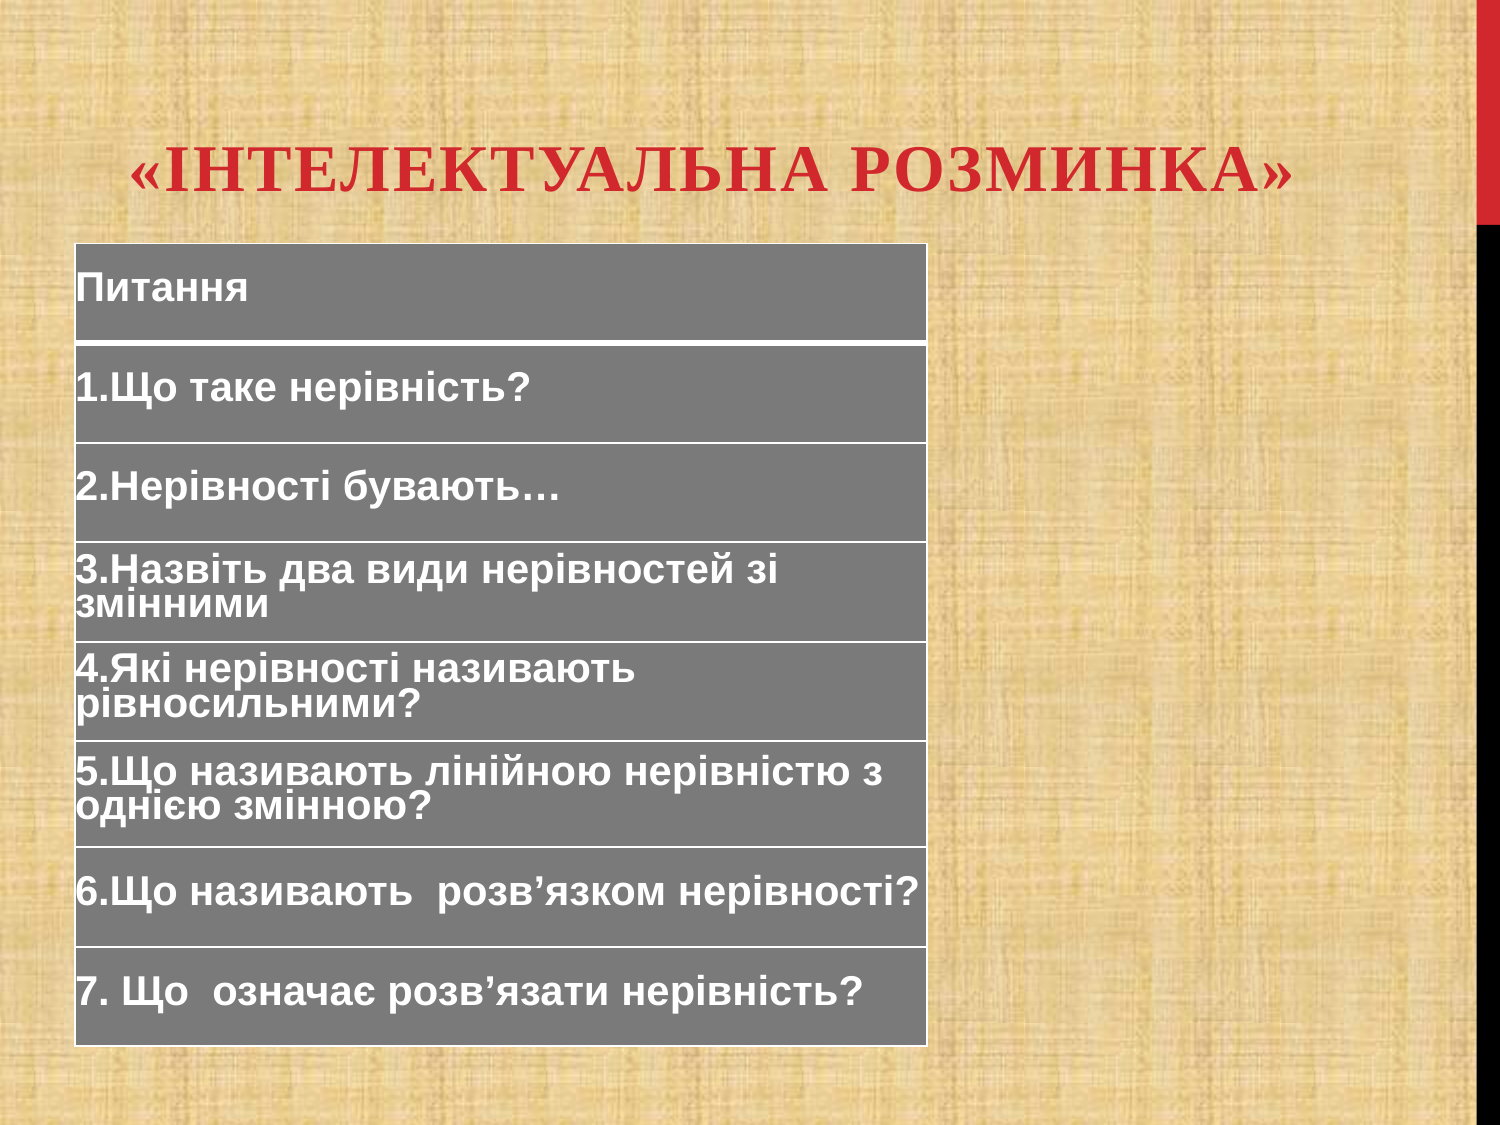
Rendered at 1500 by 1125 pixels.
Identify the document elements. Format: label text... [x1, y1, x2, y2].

table_cell 4.Які нерівності називають рівносильними? [76, 643, 926, 740]
table_header Питання [76, 244, 926, 340]
table_cell 7. Що означає розв’язати нерівність? [76, 948, 926, 1045]
table_cell 6.Що називають розв’язком нерівності? [76, 848, 926, 946]
table_cell 2.Нерівності бувають… [76, 444, 926, 541]
list «Інтелектуальна розминка» [75, 37, 1350, 213]
picture [0, 0, 1476, 1125]
table_cell 1.Що таке нерівність? [76, 346, 926, 442]
table_cell 3.Назвіть два види нерівностей зі змінними [76, 543, 926, 641]
table_cell 5.Що називають лінійною нерівністю з однією змінною? [76, 742, 926, 846]
